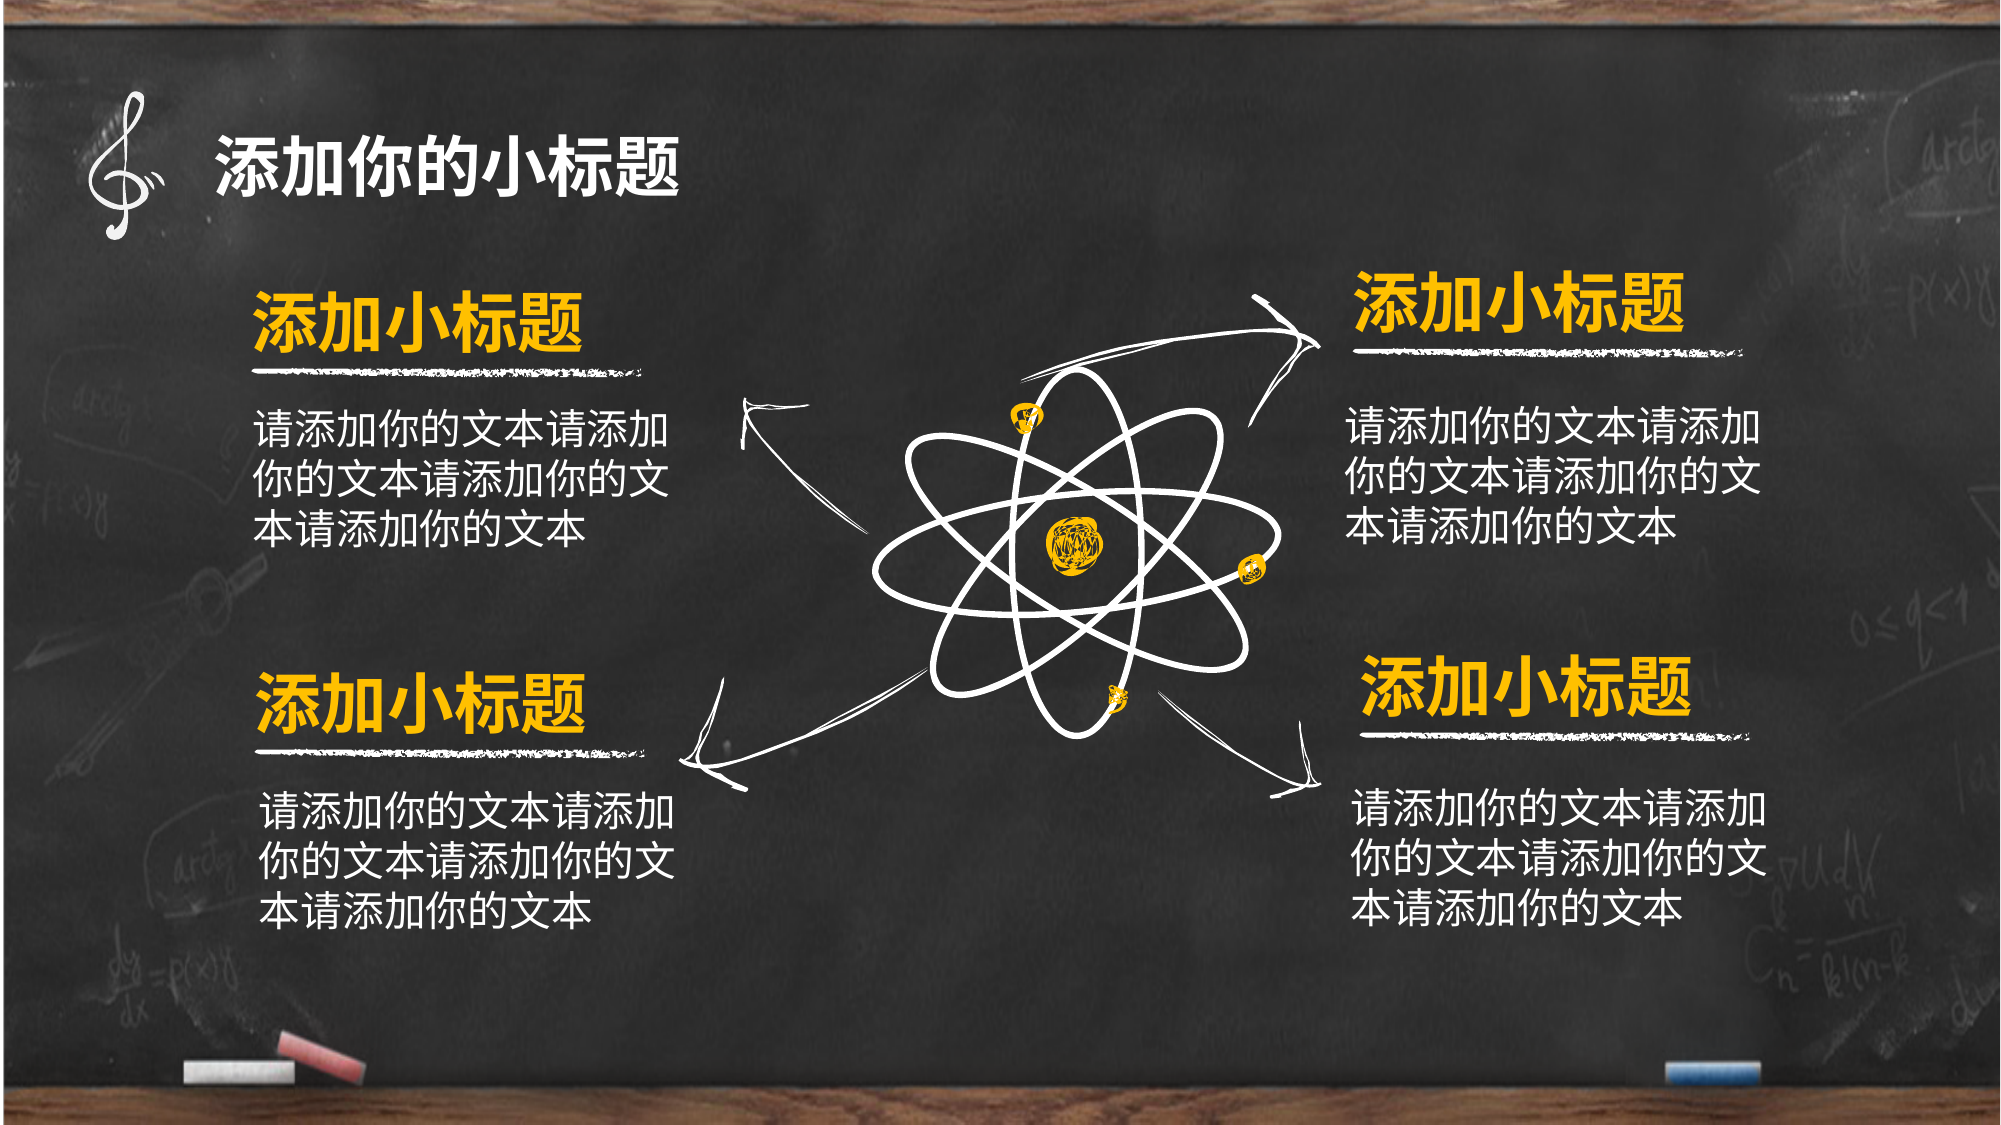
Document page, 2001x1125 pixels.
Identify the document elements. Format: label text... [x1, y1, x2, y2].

text_box 请添加你的文本请添加你的文本请添加你的文本请添加你的文本 [238, 395, 691, 560]
text_box 添加你的小标题 [214, 124, 682, 205]
text_box [740, 397, 870, 535]
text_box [872, 366, 1282, 740]
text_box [254, 748, 647, 759]
text_box 请添加你的文本请添加你的文本请添加你的文本请添加你的文本 [244, 777, 697, 942]
text_box 添加小标题 [236, 273, 697, 369]
text_box 添加小标题 [239, 654, 700, 750]
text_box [85, 90, 169, 242]
text_box [1055, 293, 1321, 380]
text_box 请添加你的文本请添加你的文本请添加你的文本请添加你的文本 [1329, 391, 1783, 557]
text_box 添加小标题 [1344, 637, 1805, 733]
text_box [1352, 347, 1745, 358]
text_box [251, 367, 644, 378]
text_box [1359, 731, 1752, 742]
text_box [678, 676, 872, 793]
text_box 请添加你的文本请添加你的文本请添加你的文本请添加你的文本 [1335, 773, 1789, 939]
picture [0, 0, 2001, 1125]
text_box 添加小标题 [1337, 253, 1798, 349]
text_box [1213, 720, 1322, 799]
